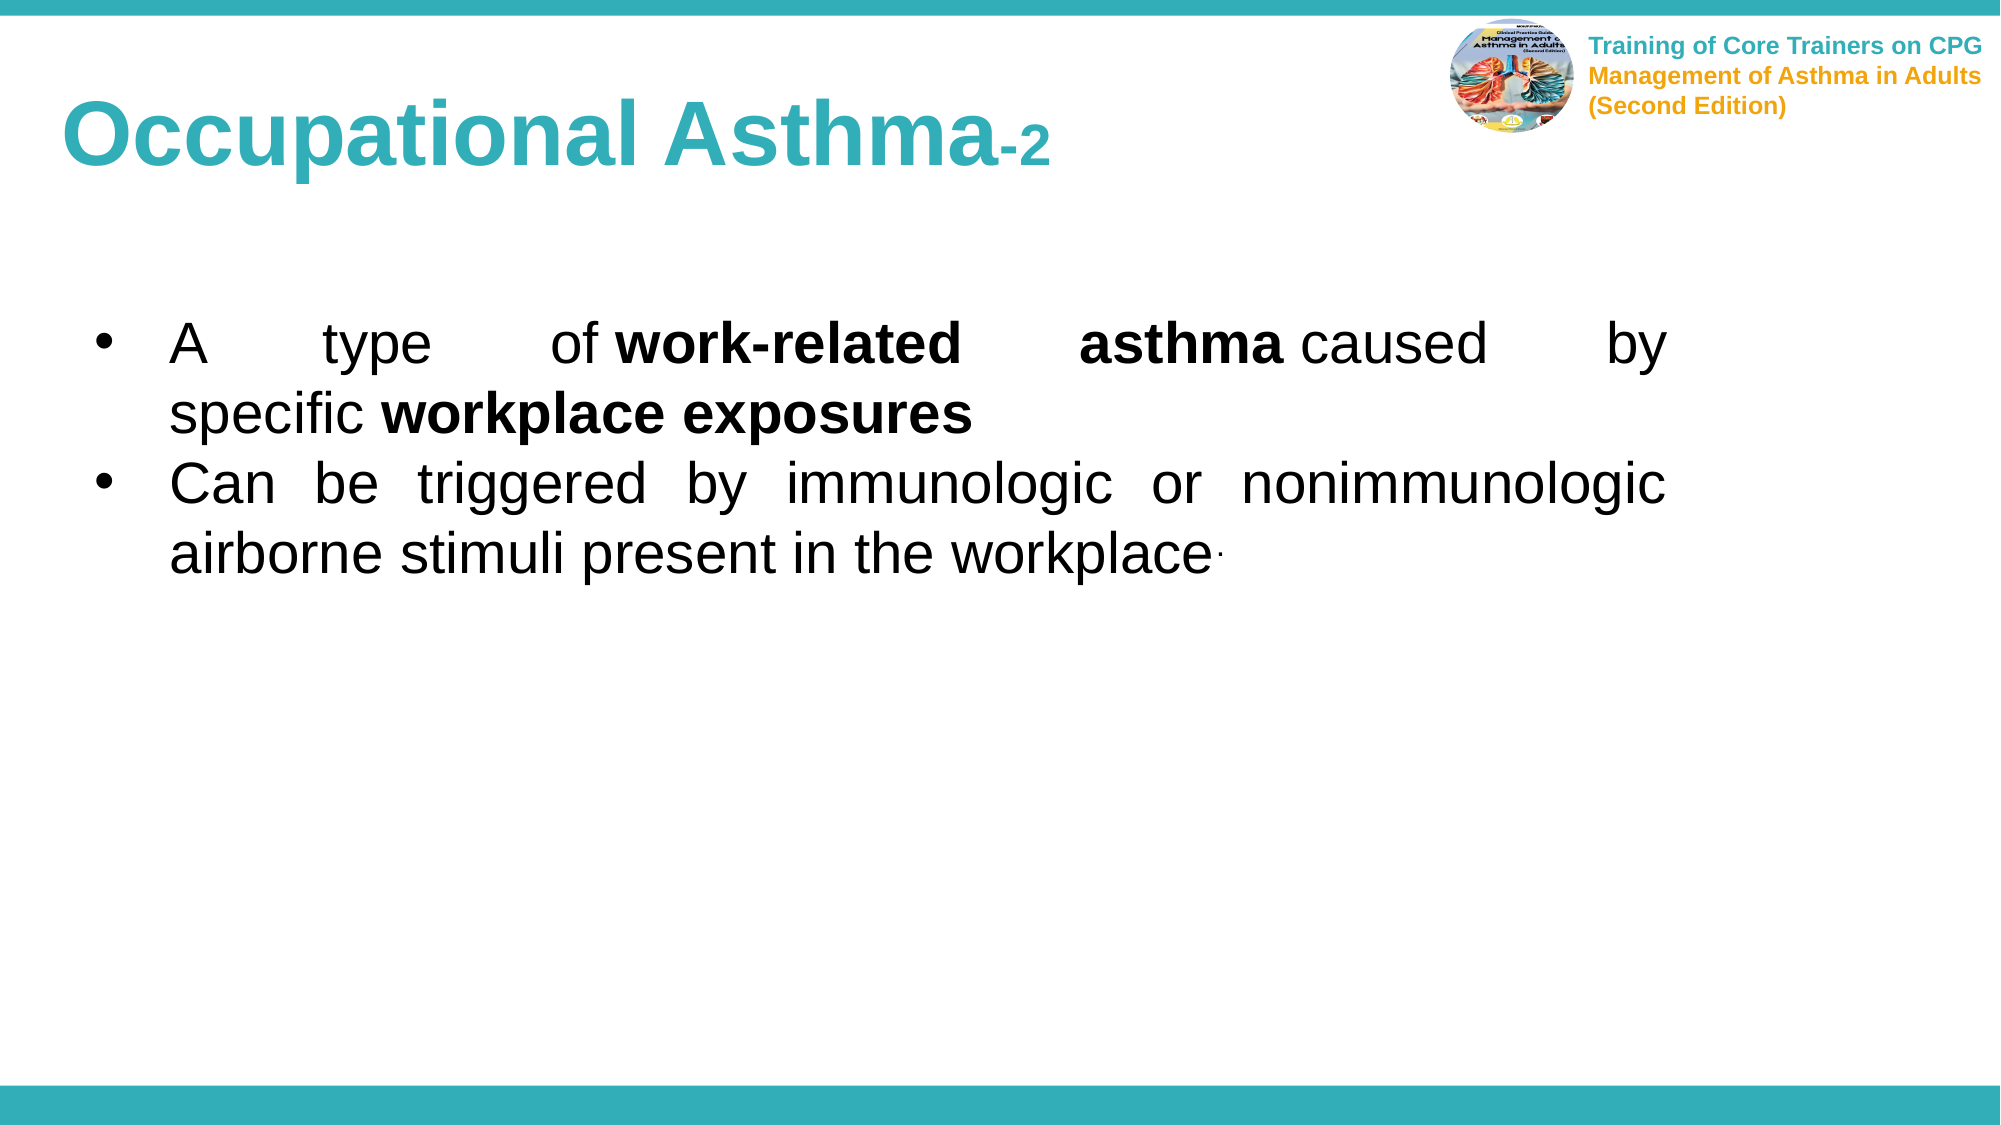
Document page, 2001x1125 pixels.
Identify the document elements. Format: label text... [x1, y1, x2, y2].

text_box A type of work-related asthma caused by specific workplace exposures Can be triggered by immunologic or nonimmunologic airborne stimuli present in the workplace. [80, 297, 1683, 593]
list Occupational Asthma-2 [46, 65, 2000, 192]
picture [1451, 18, 1573, 65]
